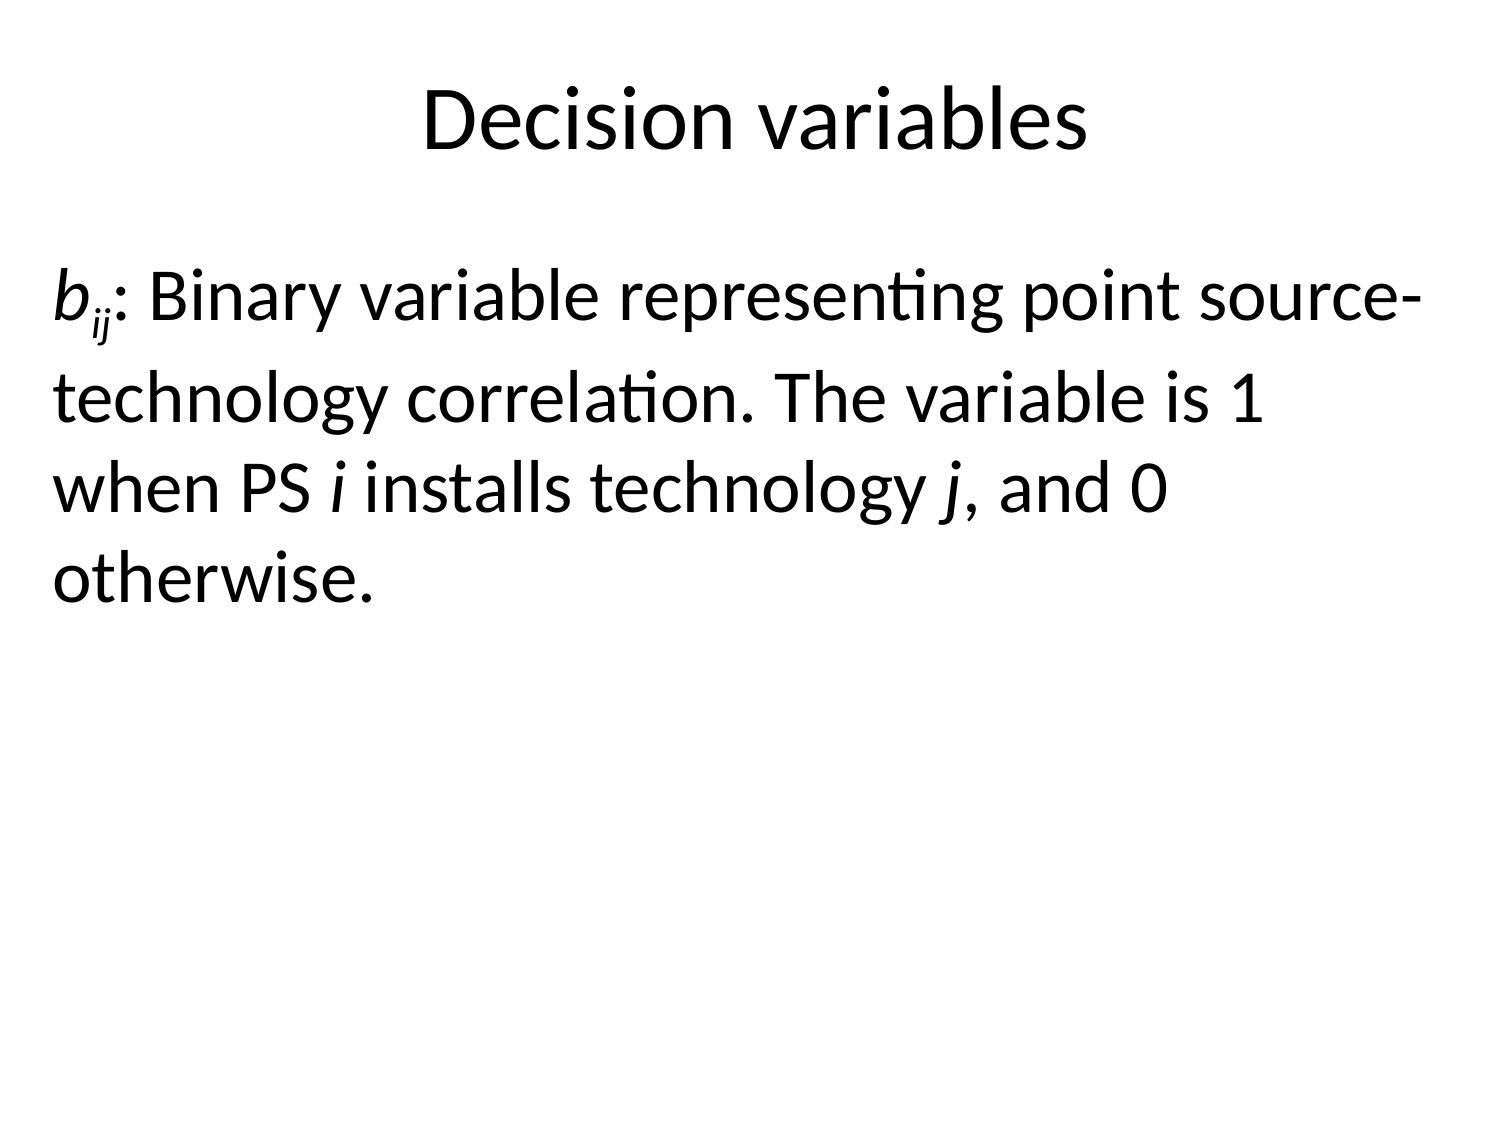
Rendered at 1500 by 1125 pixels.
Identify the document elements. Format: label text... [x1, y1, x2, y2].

title Decision variables [24, 0, 1488, 225]
list bij: Binary variable representing point source-technology correlation. The variable is 1 when PS i installs technology j, and 0 otherwise. [37, 237, 1463, 1088]
